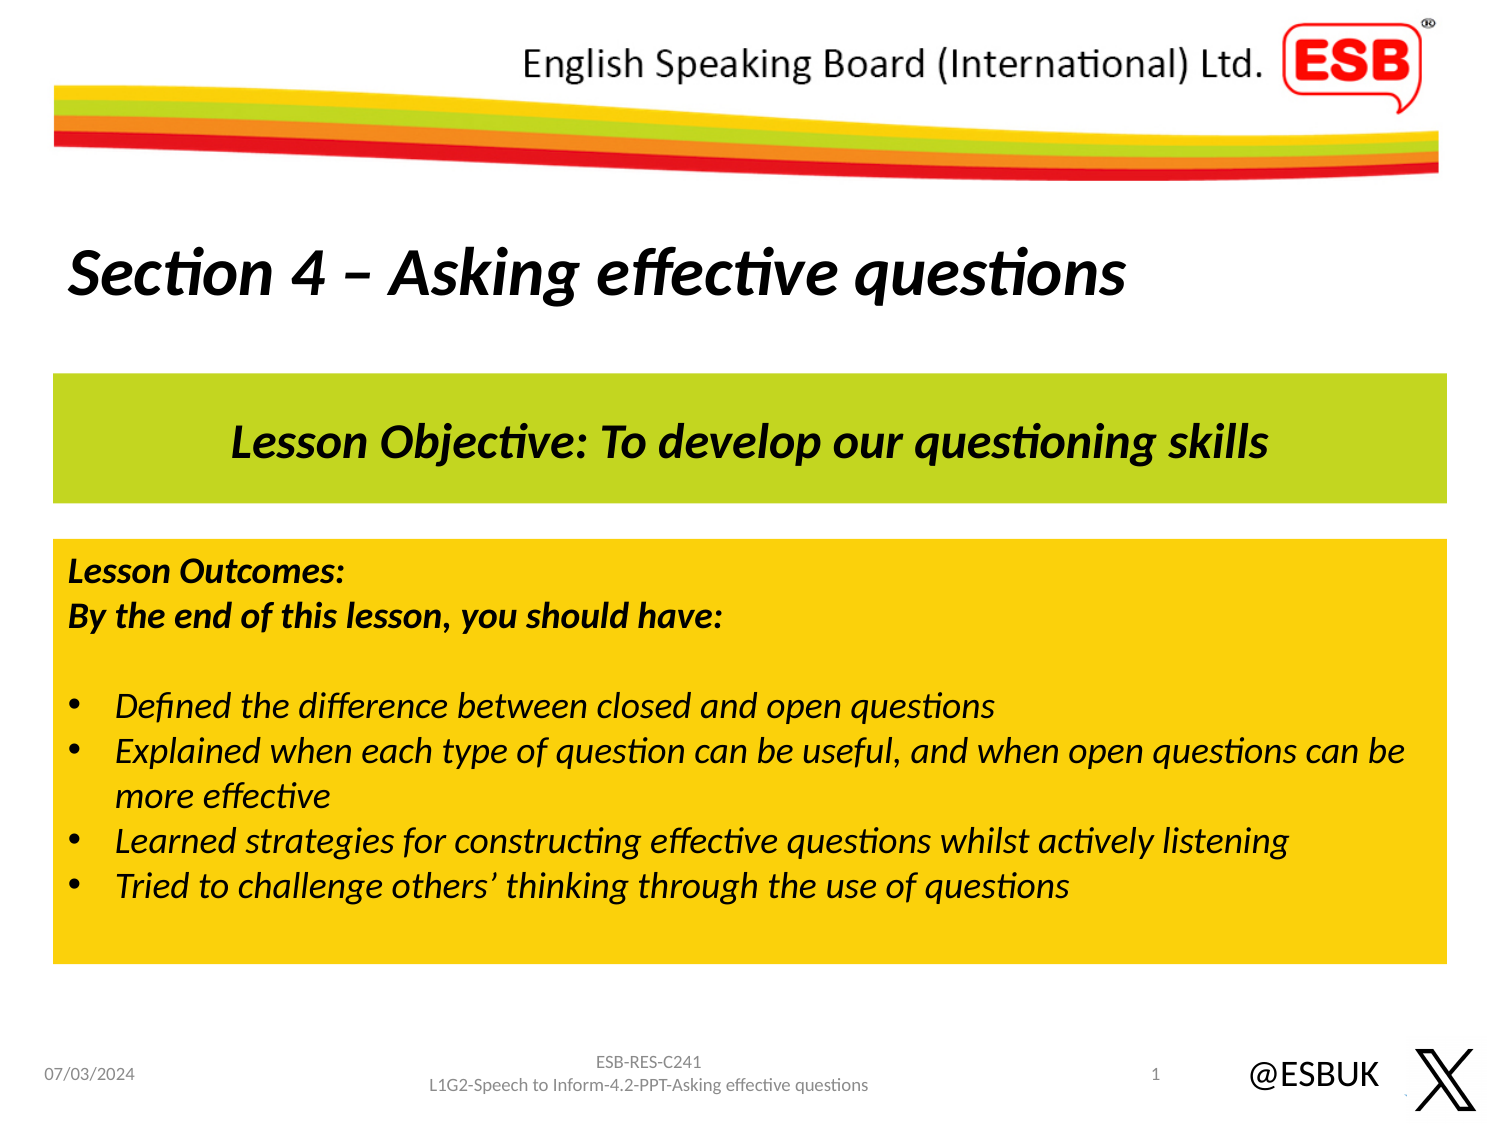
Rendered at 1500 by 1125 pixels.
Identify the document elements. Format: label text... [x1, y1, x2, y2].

text_box Lesson Objective: To develop our questioning skills [52, 372, 1448, 504]
slide_number 1 [930, 1042, 1176, 1103]
text_box Lesson Outcomes: By the end of this lesson, you should have: Defined the difference between closed and open questions Explained when each type of question can be useful, and when open questions can be more effective Learned strategies for constructing effective questions whilst actively listening Tried to challenge others’ thinking through the use of questions [52, 538, 1448, 965]
footer ESB-RES-C241 L1G2-Speech to Inform-4.2-PPT-Asking effective questions [395, 1042, 902, 1103]
picture [0, 0, 1500, 189]
picture [1404, 1036, 1487, 1124]
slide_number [29, 1042, 367, 1103]
text_box Section 4 – Asking effective questions [53, 208, 1447, 338]
